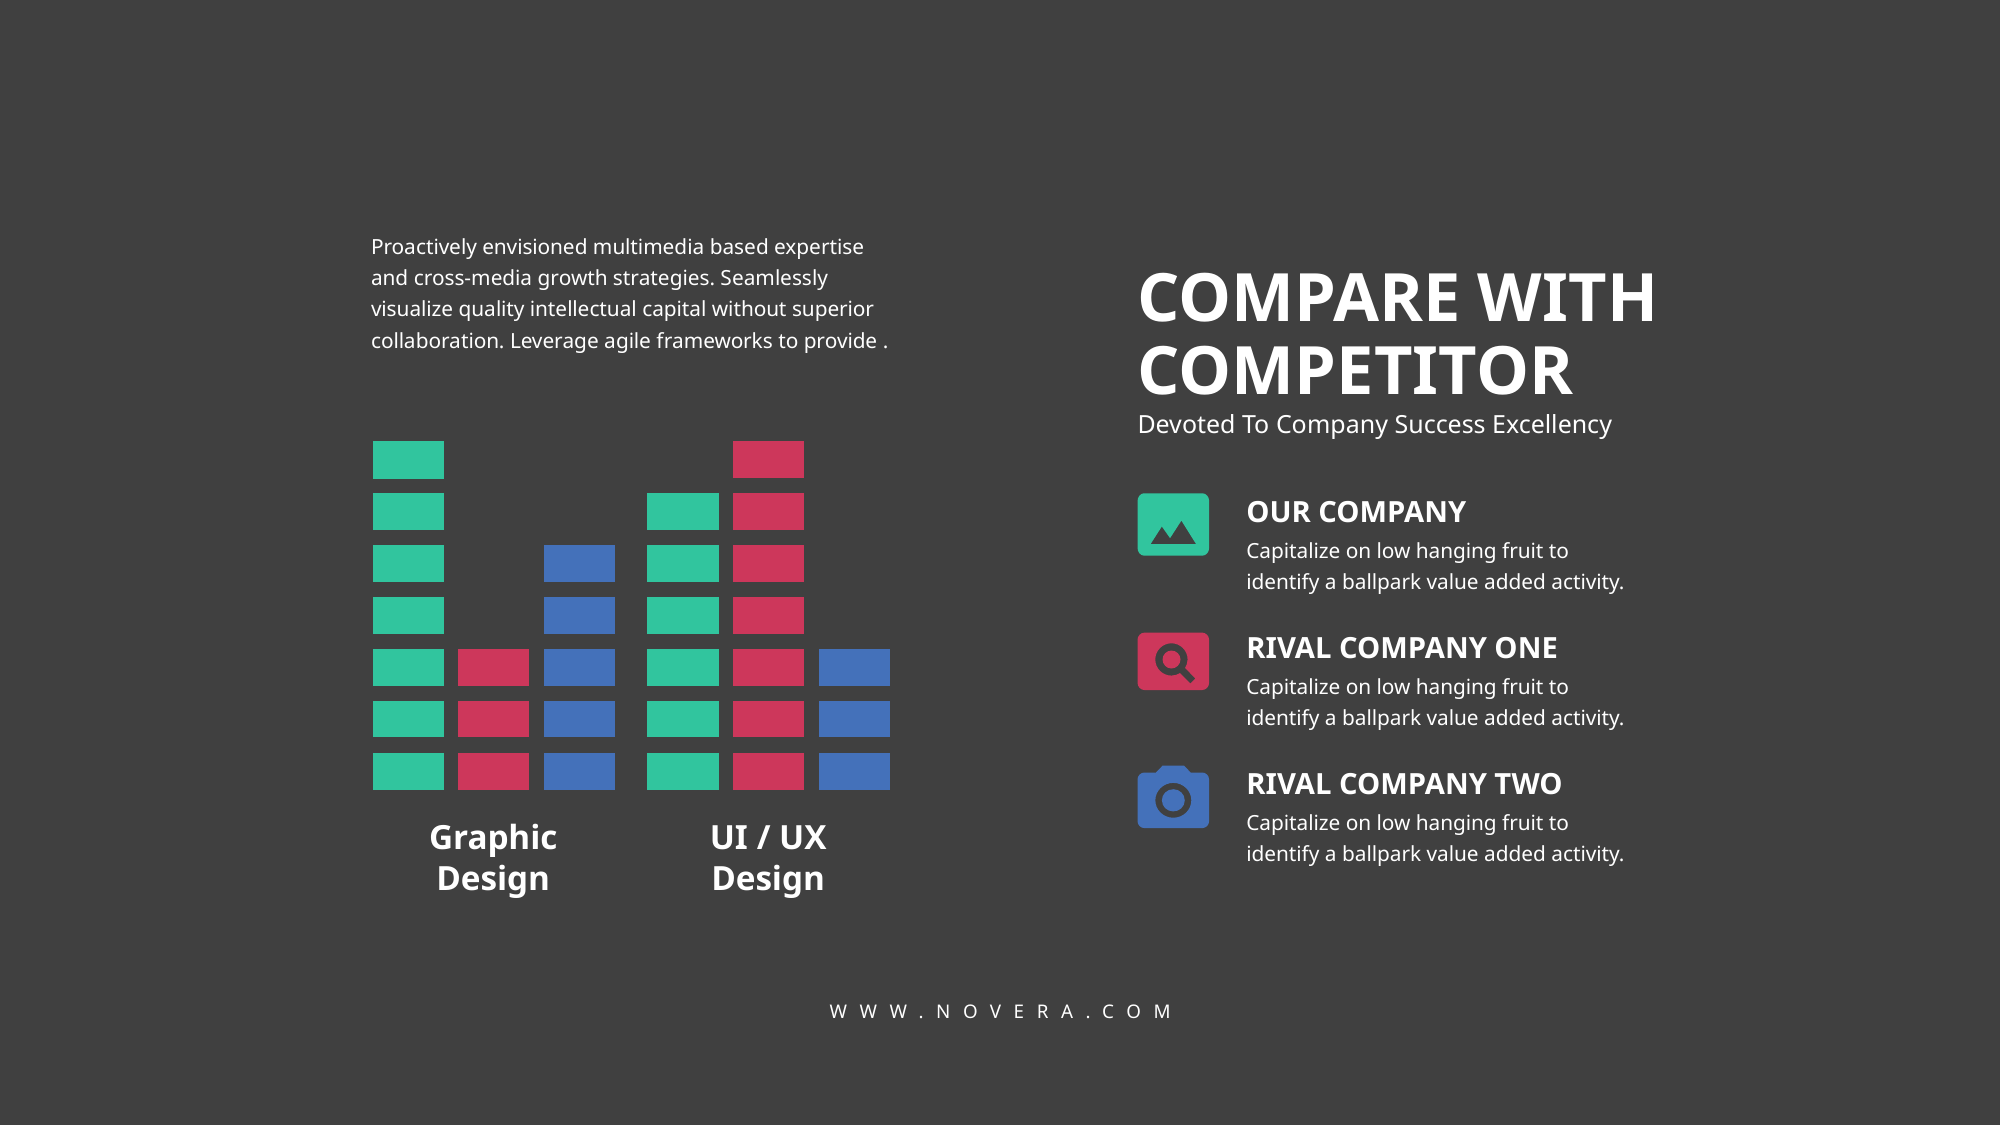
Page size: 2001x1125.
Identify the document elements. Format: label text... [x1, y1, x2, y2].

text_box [1137, 260, 1680, 865]
text_box WWW.NOVERA.COM [797, 999, 1203, 1023]
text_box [371, 227, 891, 898]
